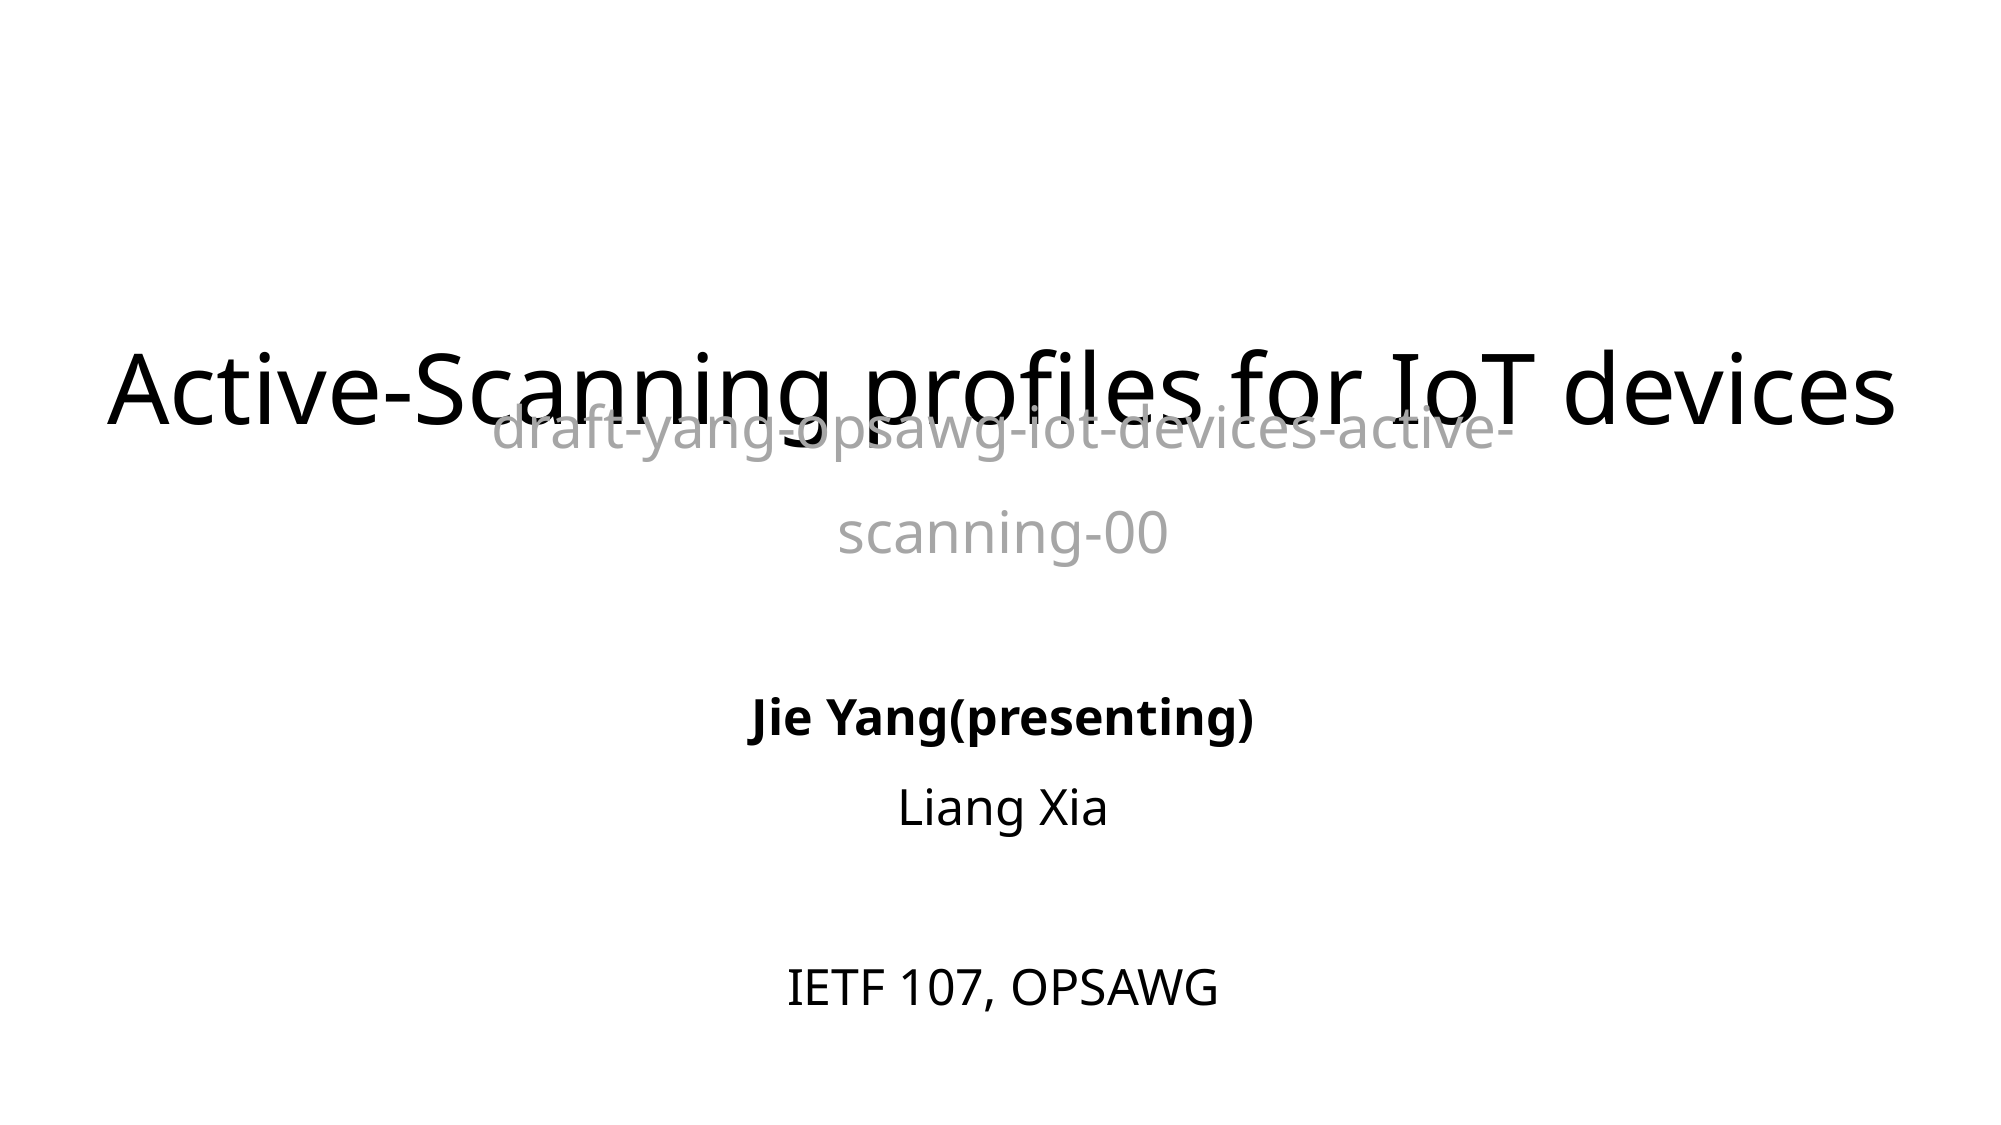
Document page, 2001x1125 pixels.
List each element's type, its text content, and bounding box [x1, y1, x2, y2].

subtitle draft-yang-opsawg-iot-devices-active-scanning-00 Jie Yang(presenting) Liang Xia IETF 107, OPSAWG [375, 591, 1632, 1023]
title Active-Scanning profiles for IoT devices [90, 304, 1917, 453]
